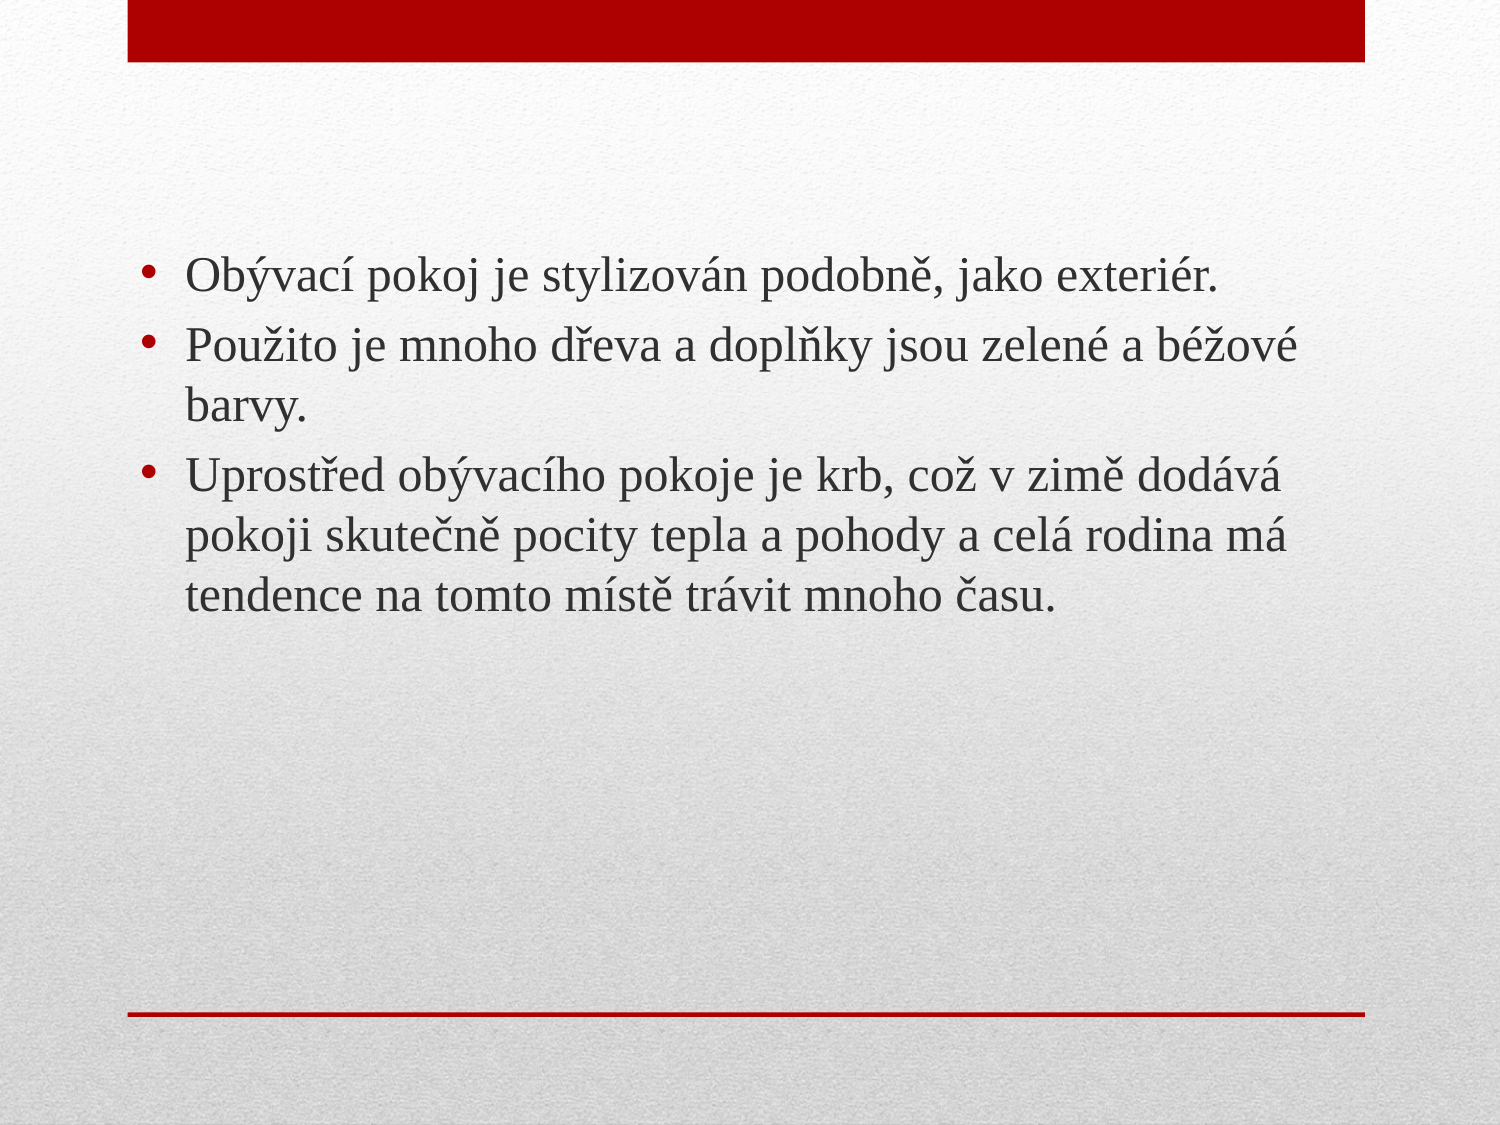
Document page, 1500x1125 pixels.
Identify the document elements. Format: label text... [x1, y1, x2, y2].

list Obývací pokoj je stylizován podobně, jako exteriér. Použito je mnoho dřeva a doplňky jsou zelené a béžové barvy. Uprostřed obývacího pokoje je krb, což v zimě dodává pokoji skutečně pocity tepla a pohody a celá rodina má tendence na tomto místě trávit mnoho času. [125, 112, 1363, 750]
